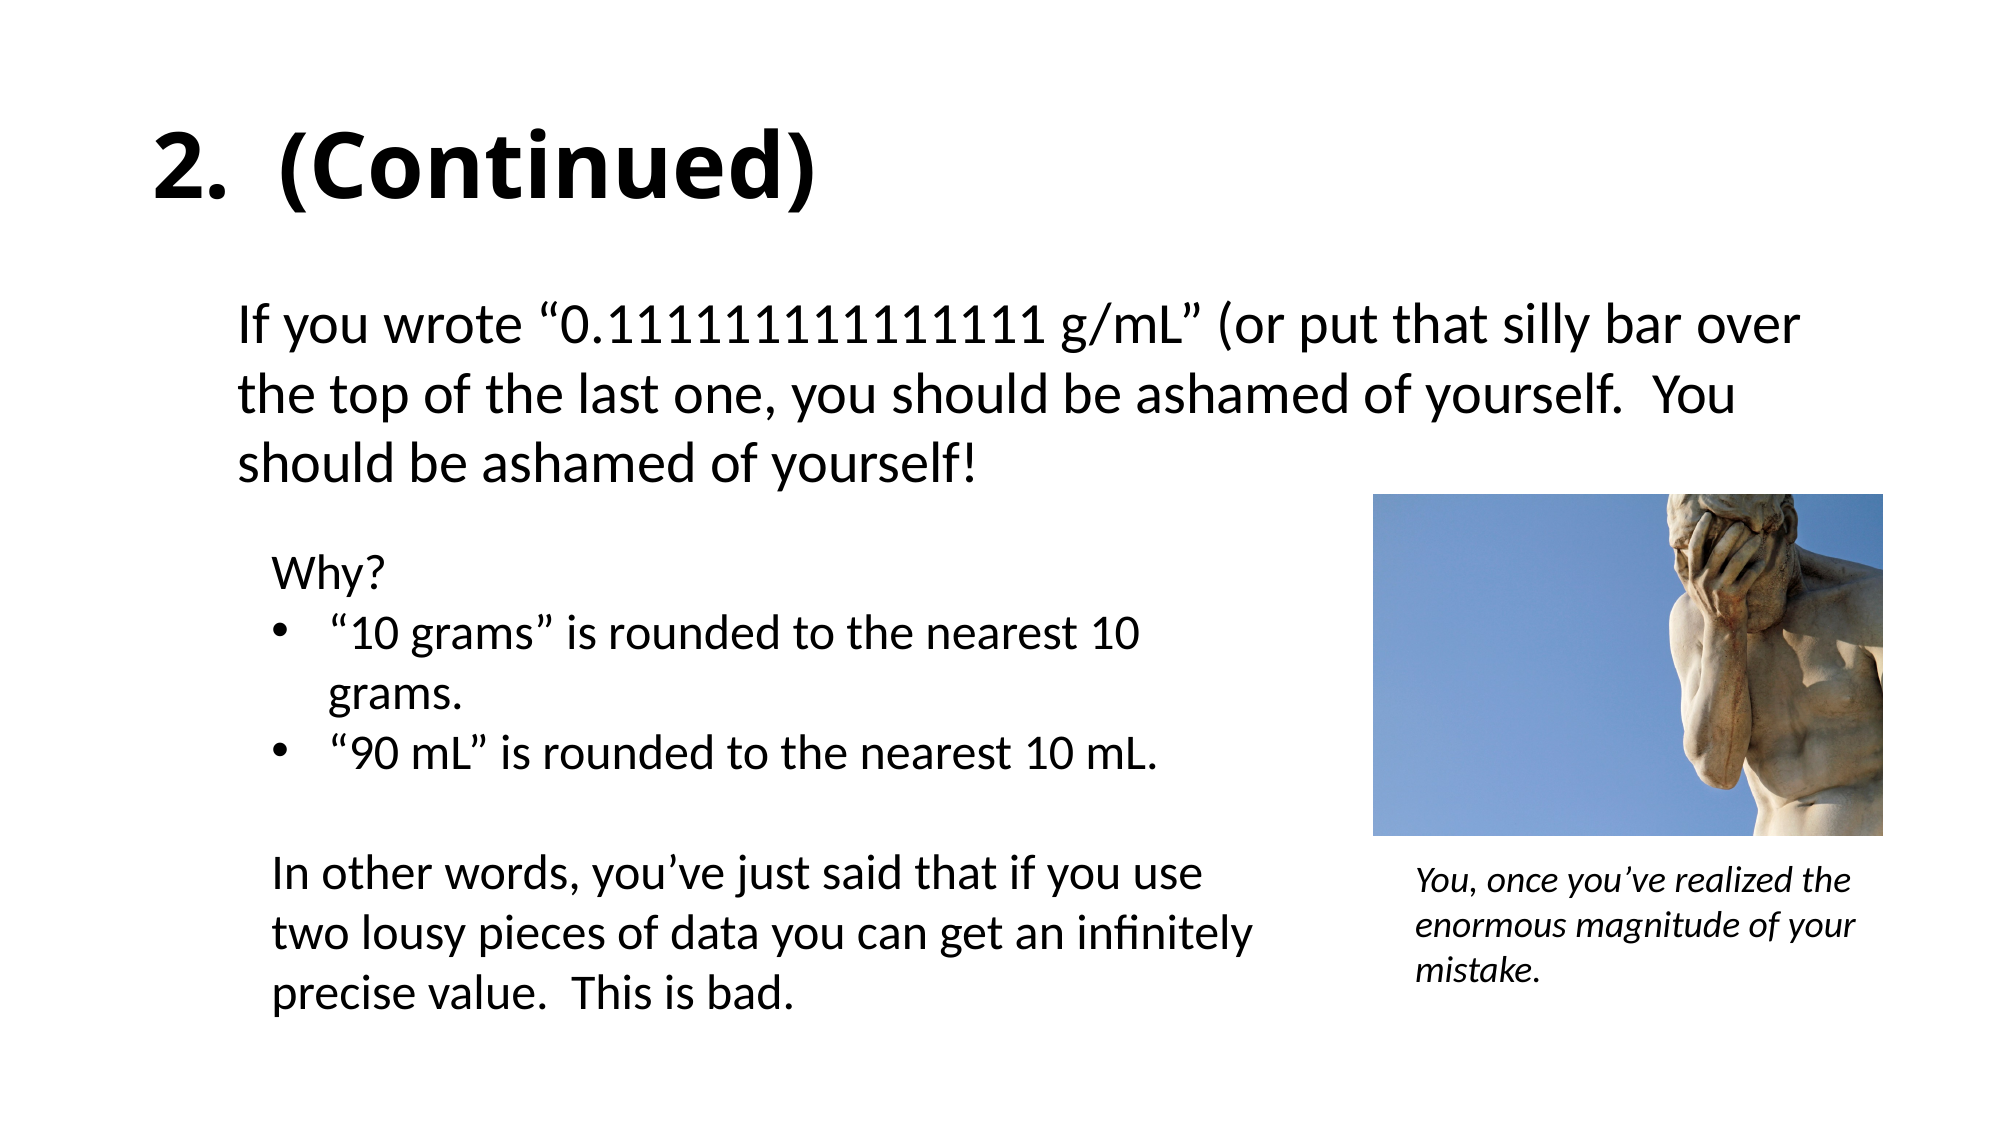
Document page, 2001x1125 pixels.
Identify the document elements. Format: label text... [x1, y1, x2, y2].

picture [1372, 494, 1883, 836]
text_box Why? “10 grams” is rounded to the nearest 10 grams. “90 mL” is rounded to the nearest 10 mL. In other words, you’ve just said that if you use two lousy pieces of data you can get an infinitely precise value. This is bad. [256, 531, 1298, 1027]
title 2. (Continued) [137, 59, 1863, 278]
text_box If you wrote “0.111111111111111 g/mL” (or put that silly bar over the top of the last one, you should be ashamed of yourself. You should be ashamed of yourself! [222, 277, 1819, 502]
text_box You, once you’ve realized the enormous magnitude of your mistake. [1400, 847, 1910, 998]
